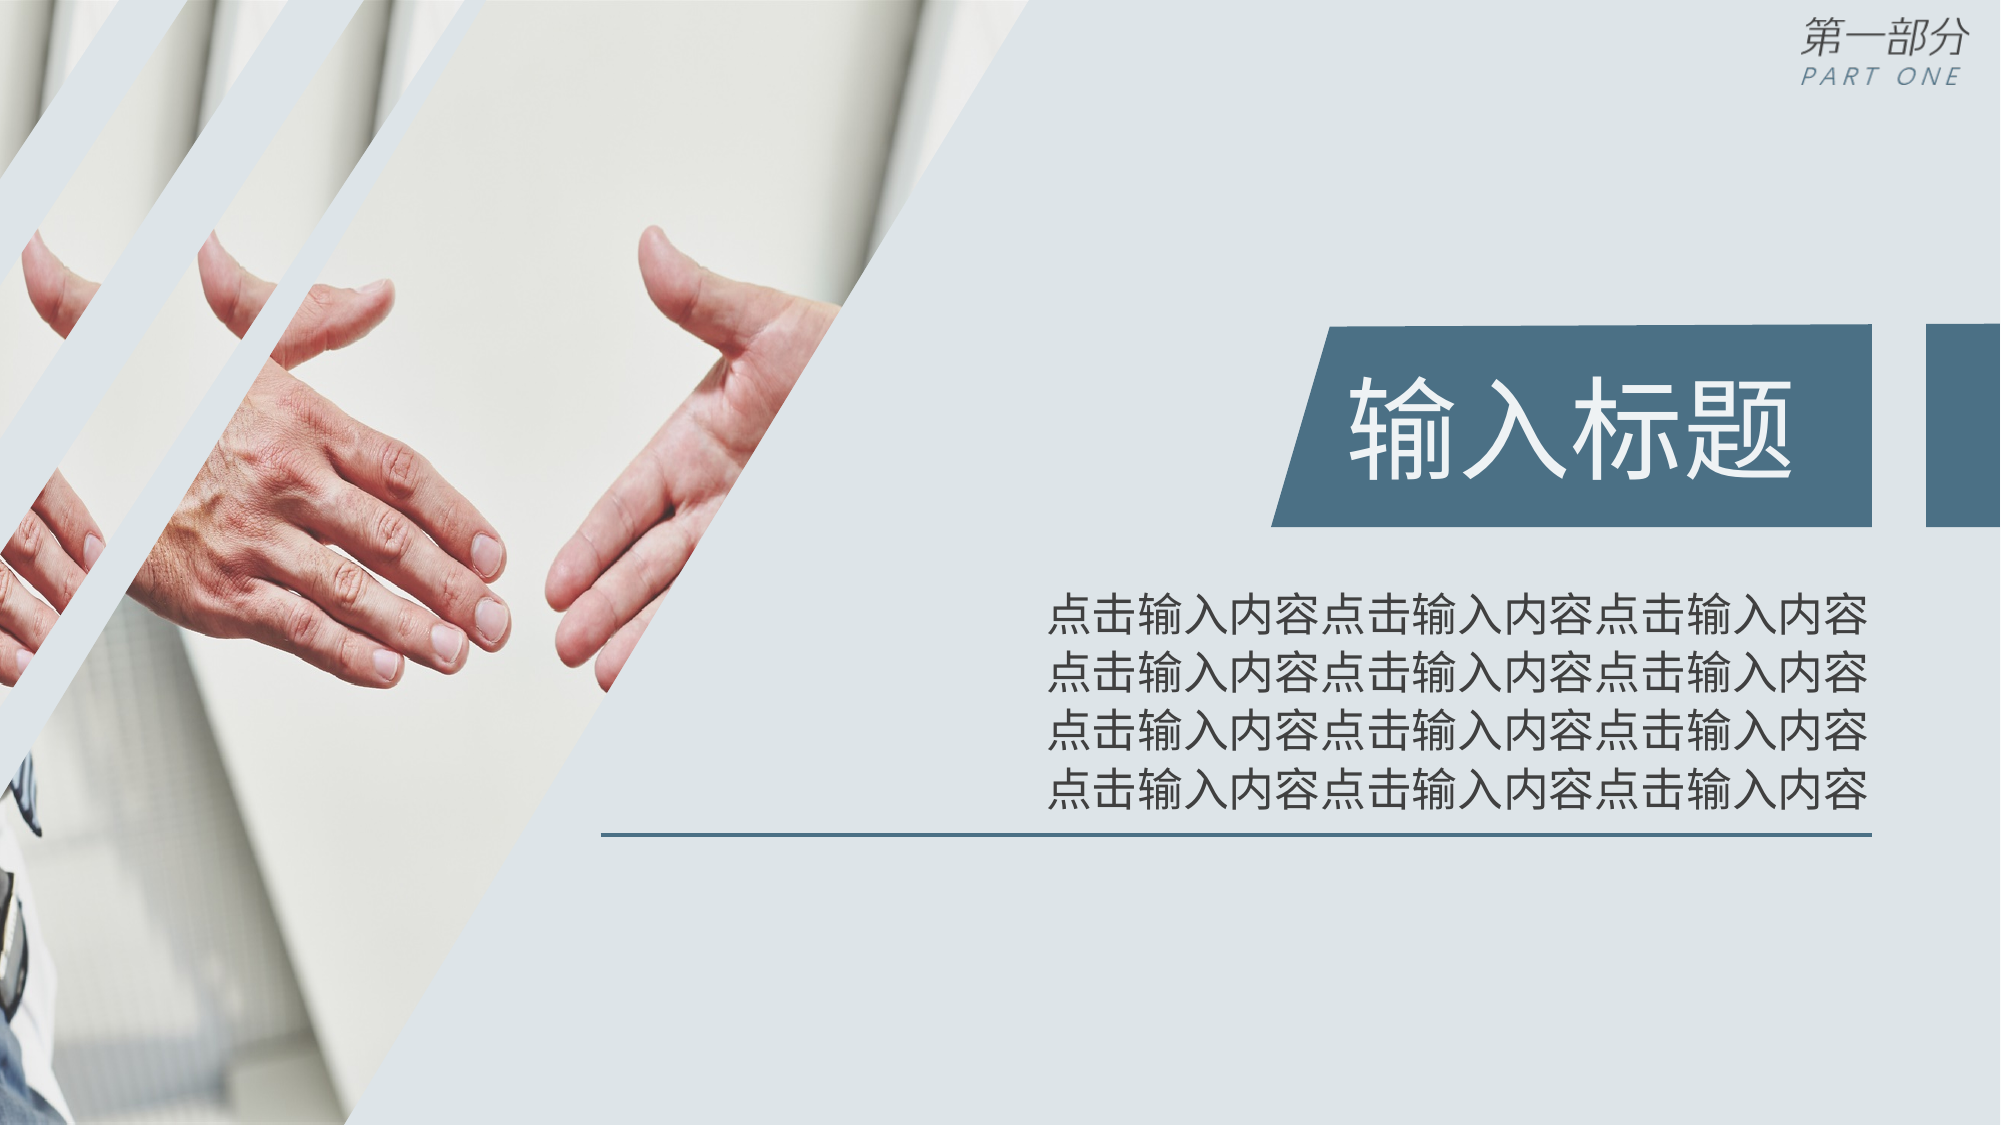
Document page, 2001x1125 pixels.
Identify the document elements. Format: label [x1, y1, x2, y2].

text_box [1270, 190, 2000, 826]
text_box [1029, 574, 1926, 836]
text_box [0, 0, 1029, 1125]
picture [1029, 0, 2001, 1125]
